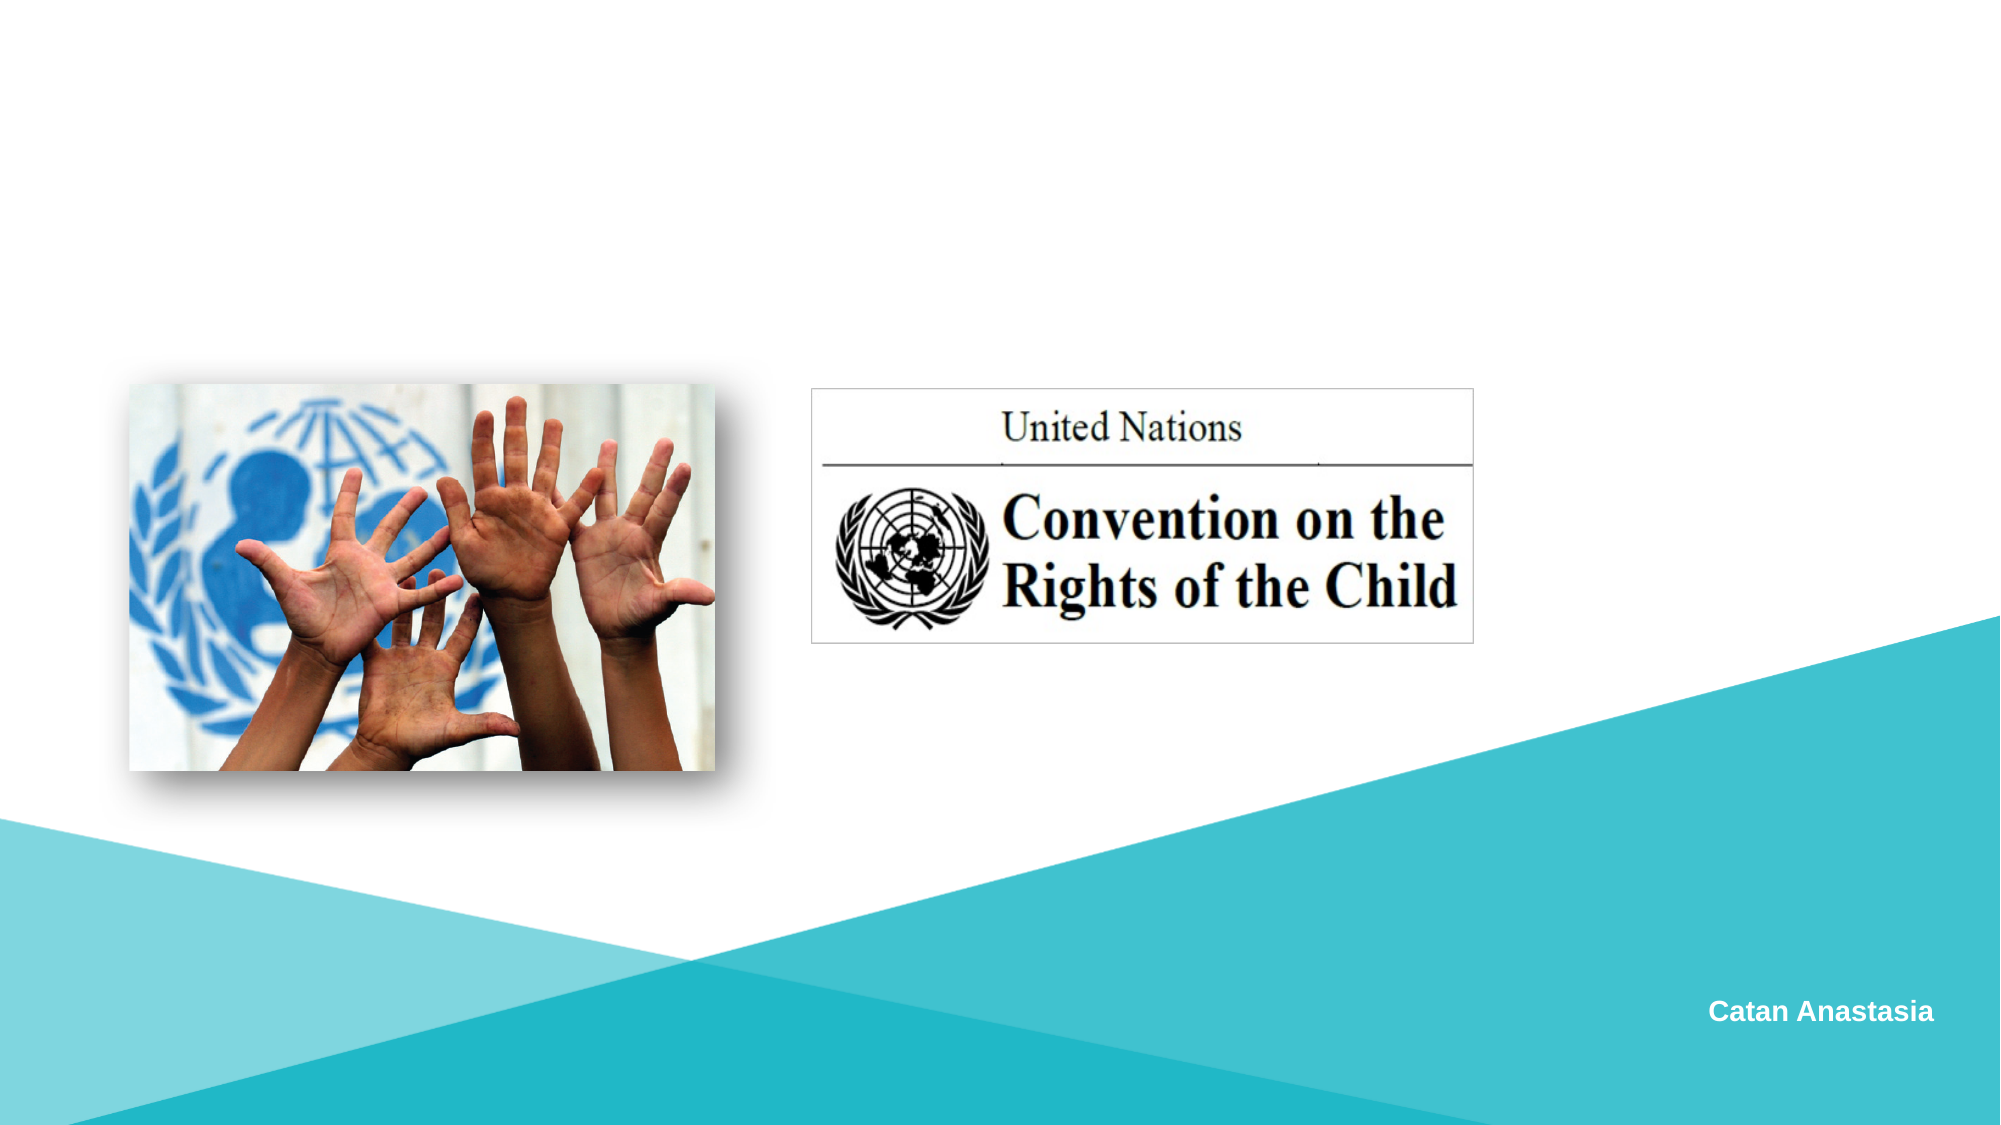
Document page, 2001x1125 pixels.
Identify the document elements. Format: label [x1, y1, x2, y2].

picture [0, 384, 2000, 1125]
